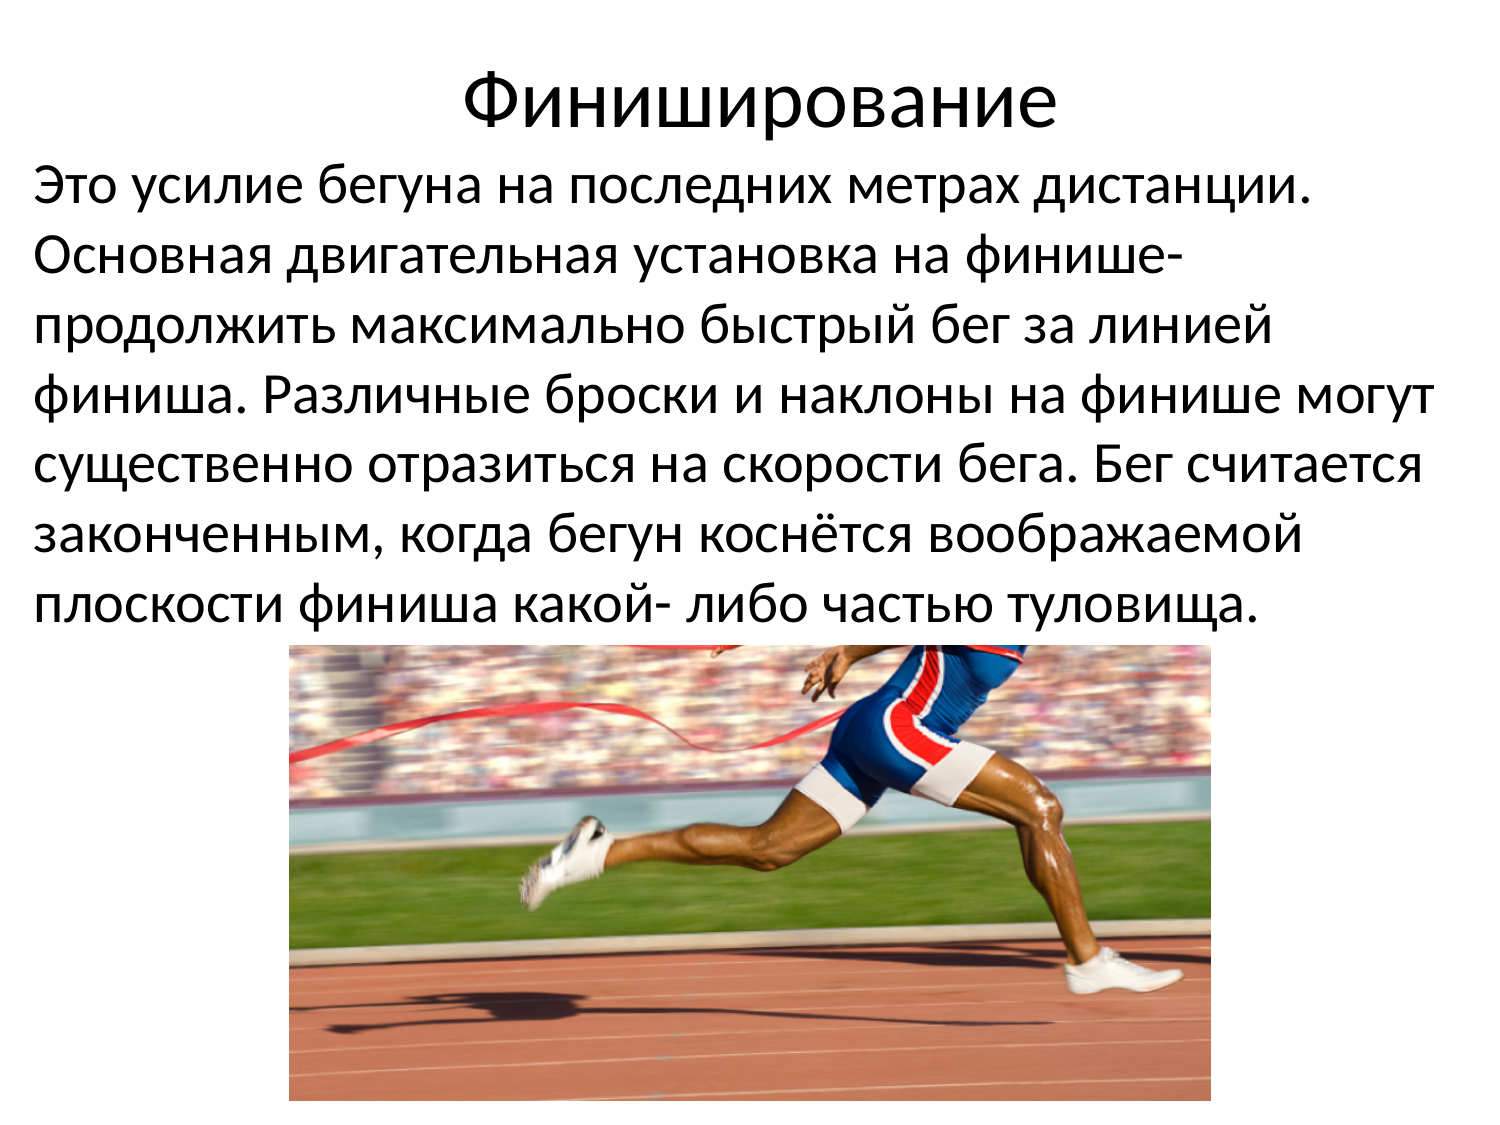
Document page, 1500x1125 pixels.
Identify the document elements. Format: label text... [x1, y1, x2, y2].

list Это усилие бегуна на последних метрах дистанции. Основная двигательная установка на финише- продолжить максимально быстрый бег за линией финиша. Различные броски и наклоны на финише могут существенно отразиться на скорости бега. Бег считается законченным, когда бегун коснётся воображаемой плоскости финиша какой- либо частью туловища. [18, 137, 1500, 693]
picture [288, 644, 1211, 1101]
title Финиширование [76, 0, 1427, 137]
